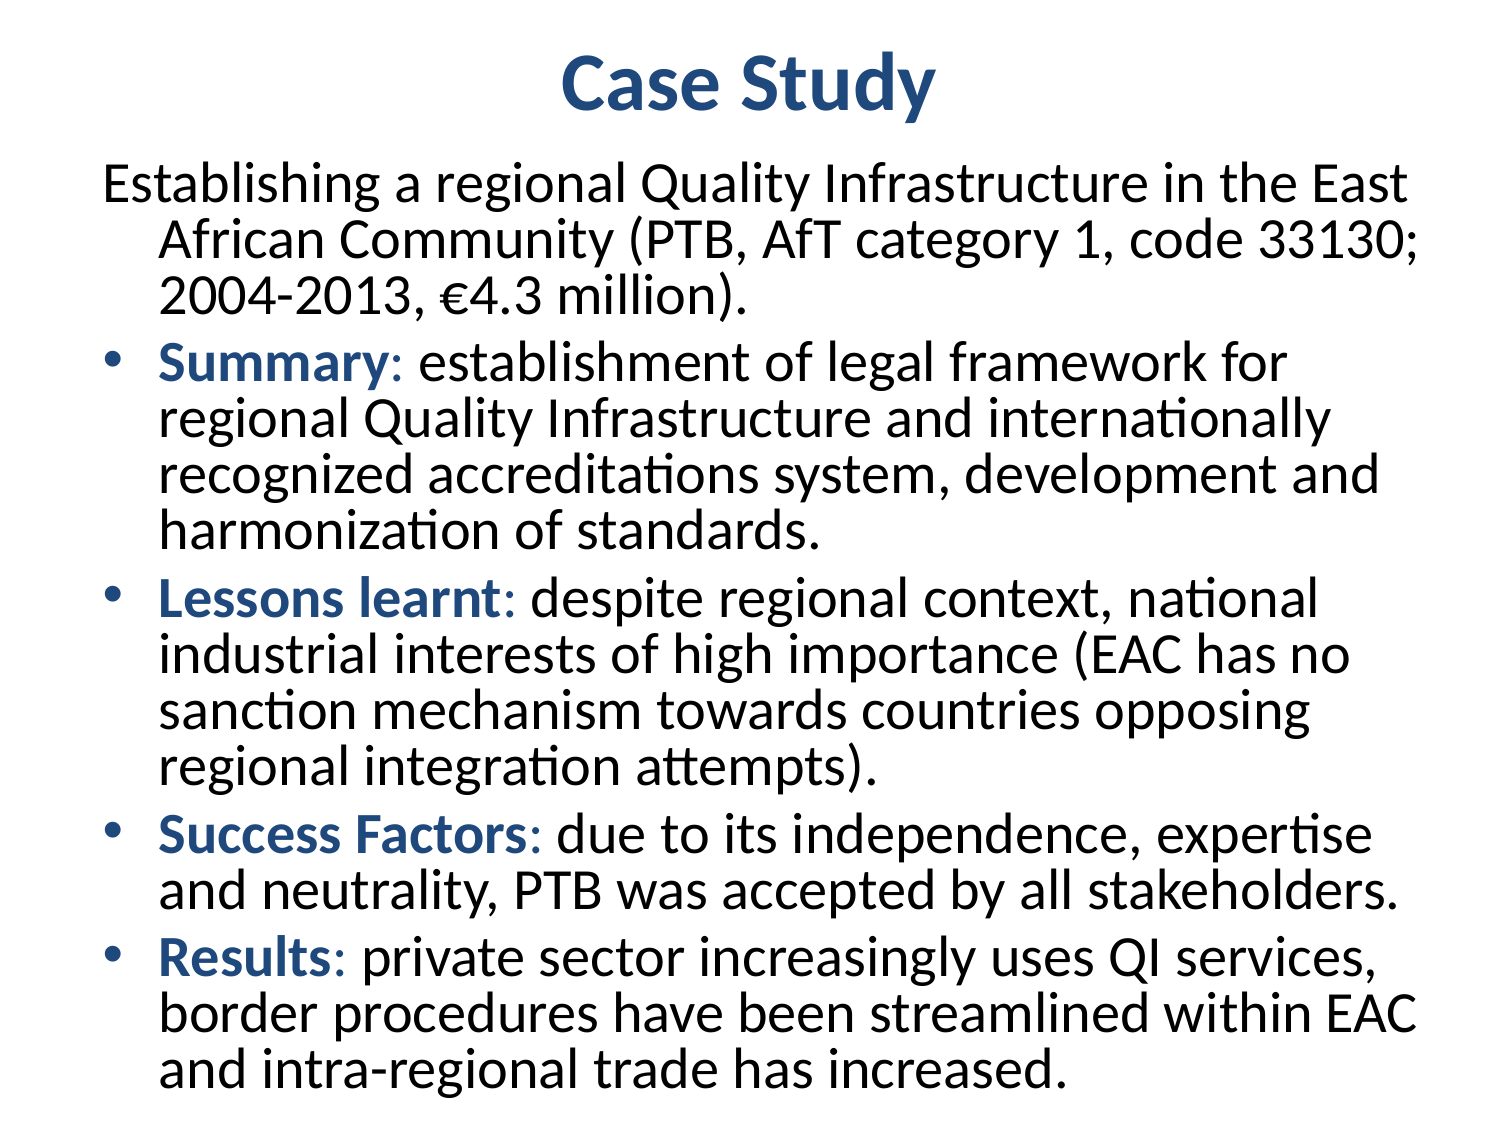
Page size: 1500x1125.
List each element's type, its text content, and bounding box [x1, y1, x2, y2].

title Case Study [74, 24, 1426, 131]
list Establishing a regional Quality Infrastructure in the East African Community (PTB, AfT category 1, code 33130; 2004-2013, €4.3 million). Summary: establishment of legal framework for regional Quality Infrastructure and internationally recognized accreditations system, development and harmonization of standards. Lessons learnt: despite regional context, national industrial interests of high importance (EAC has no sanction mechanism towards countries opposing regional integration attempts). Success Factors: due to its independence, expertise and neutrality, PTB was accepted by all stakeholders. Results: private sector increasingly uses QI services, border procedures have been streamlined within EAC and intra-regional trade has increased. [87, 149, 1438, 893]
